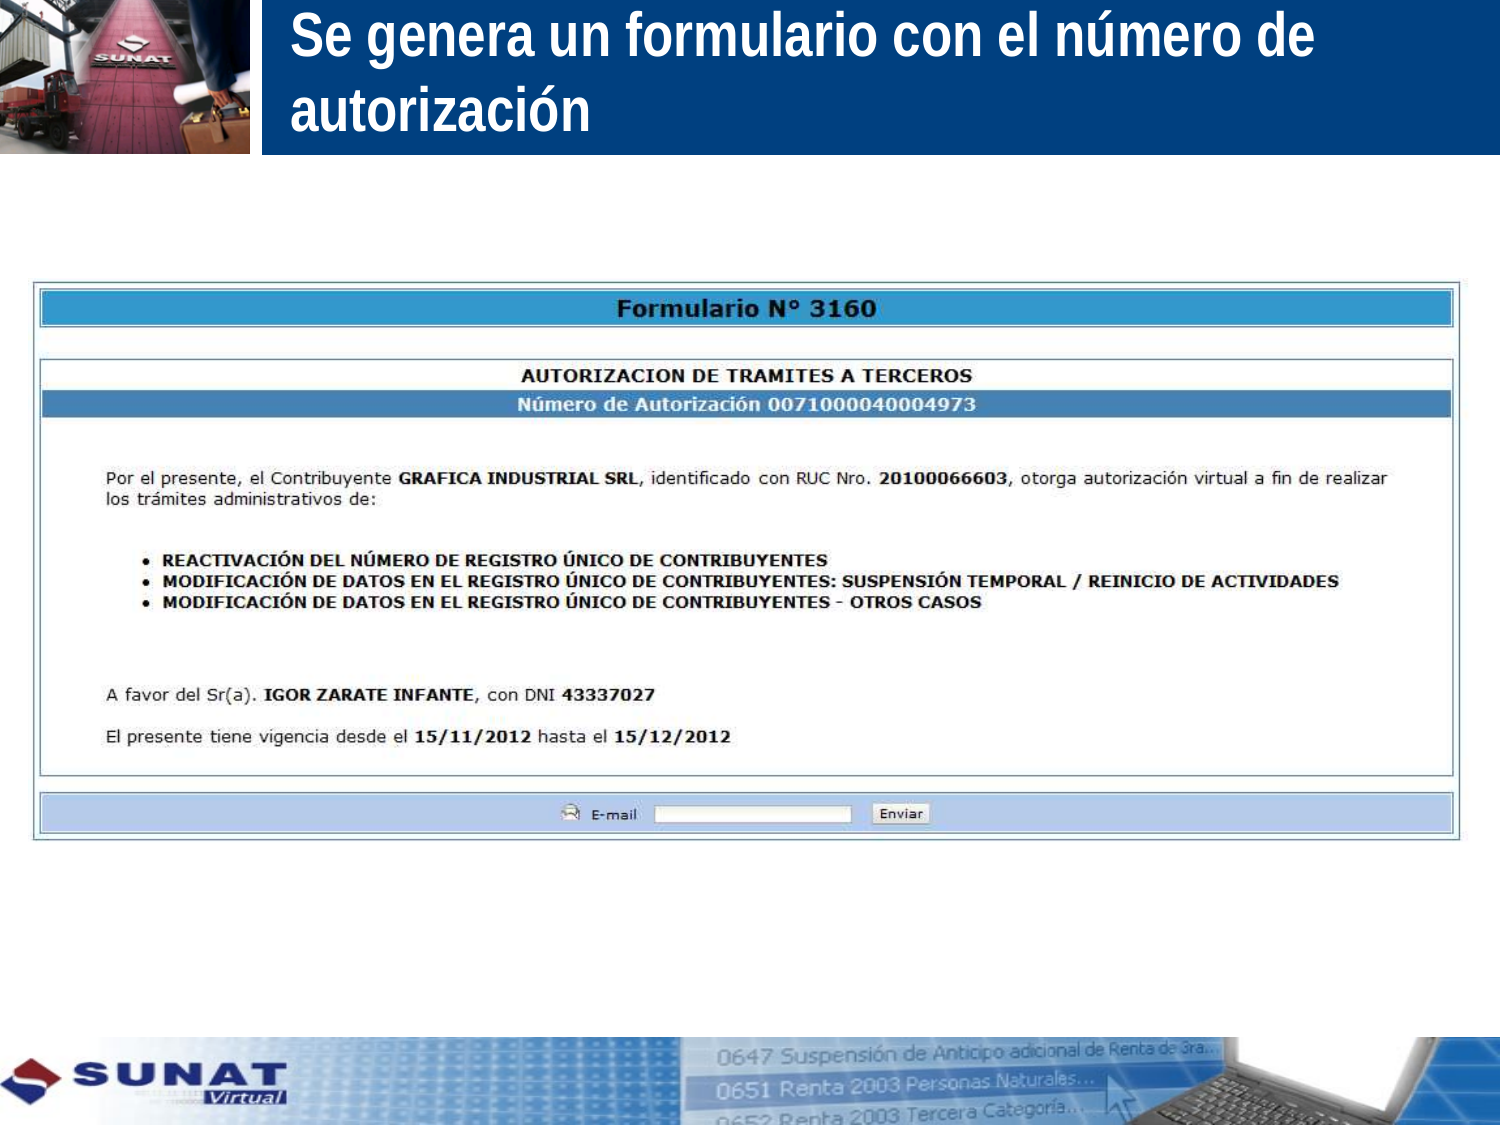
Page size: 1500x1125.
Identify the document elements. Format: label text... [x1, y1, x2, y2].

picture [0, 1037, 1500, 1125]
title Se genera un formulario con el número de autorización [274, 0, 1500, 138]
picture [27, 277, 1473, 847]
picture [262, 0, 1500, 155]
picture [0, 0, 250, 154]
